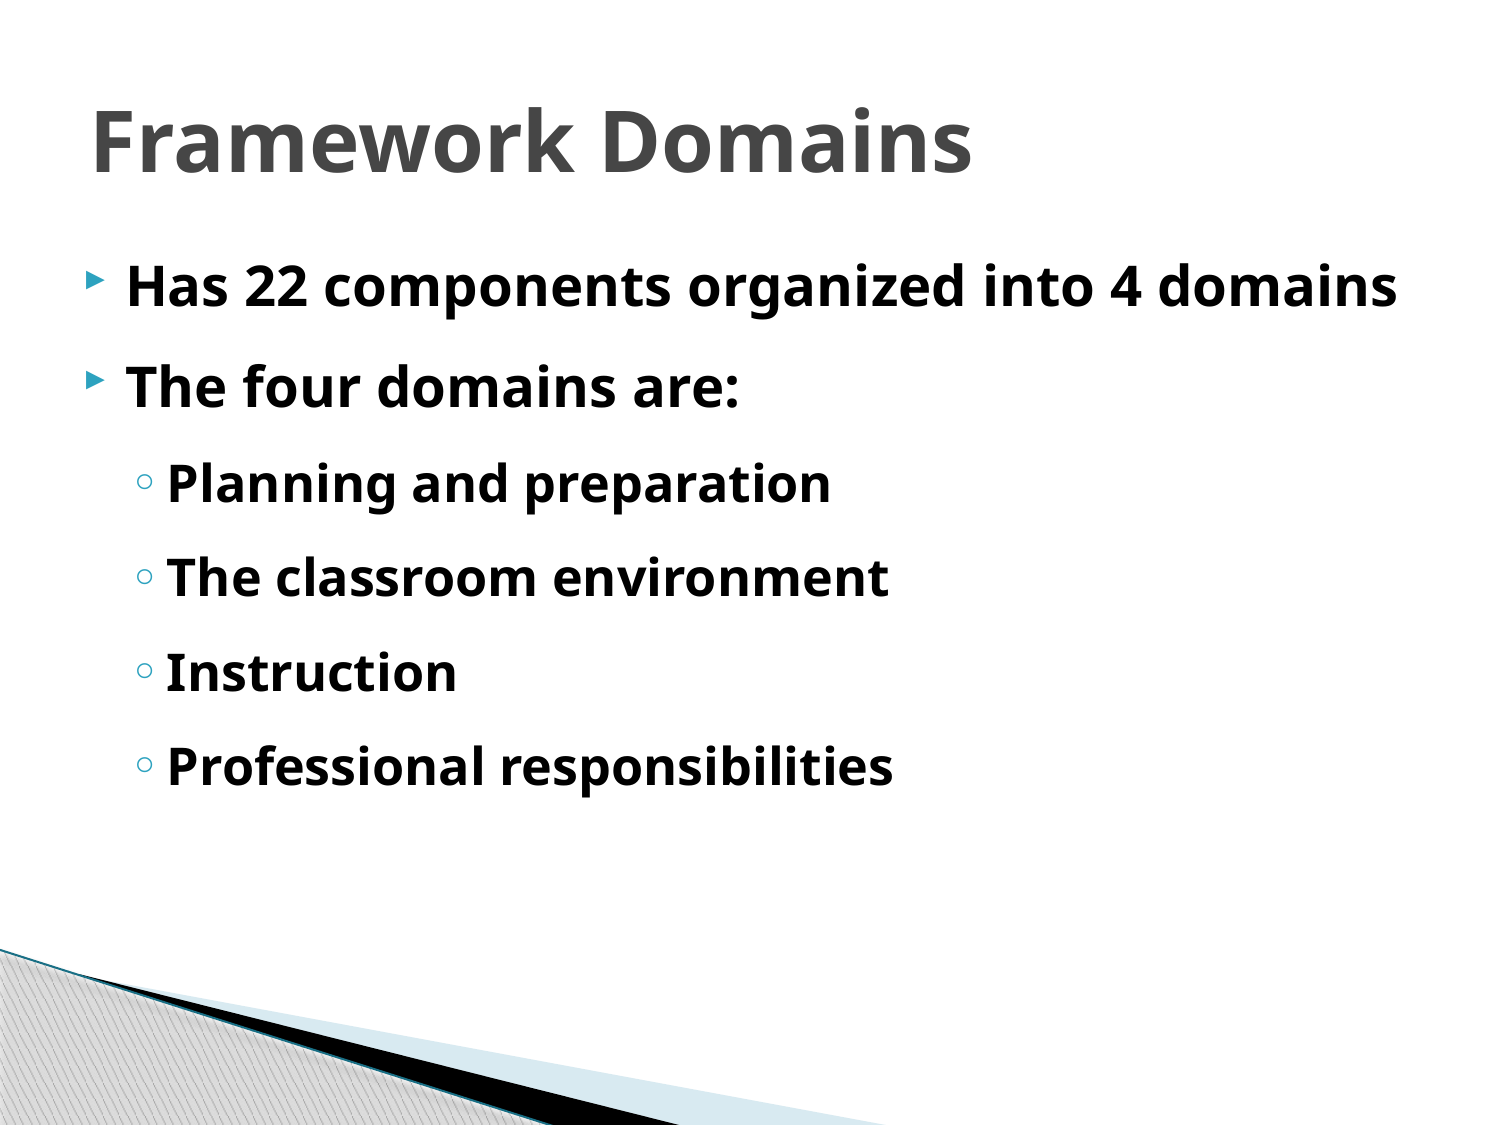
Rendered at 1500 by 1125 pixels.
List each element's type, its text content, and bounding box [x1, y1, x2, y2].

title Framework Domains [75, 45, 1425, 233]
list Has 22 components organized into 4 domains The four domains are: Planning and preparation The classroom environment Instruction Professional responsibilities [50, 242, 1450, 863]
